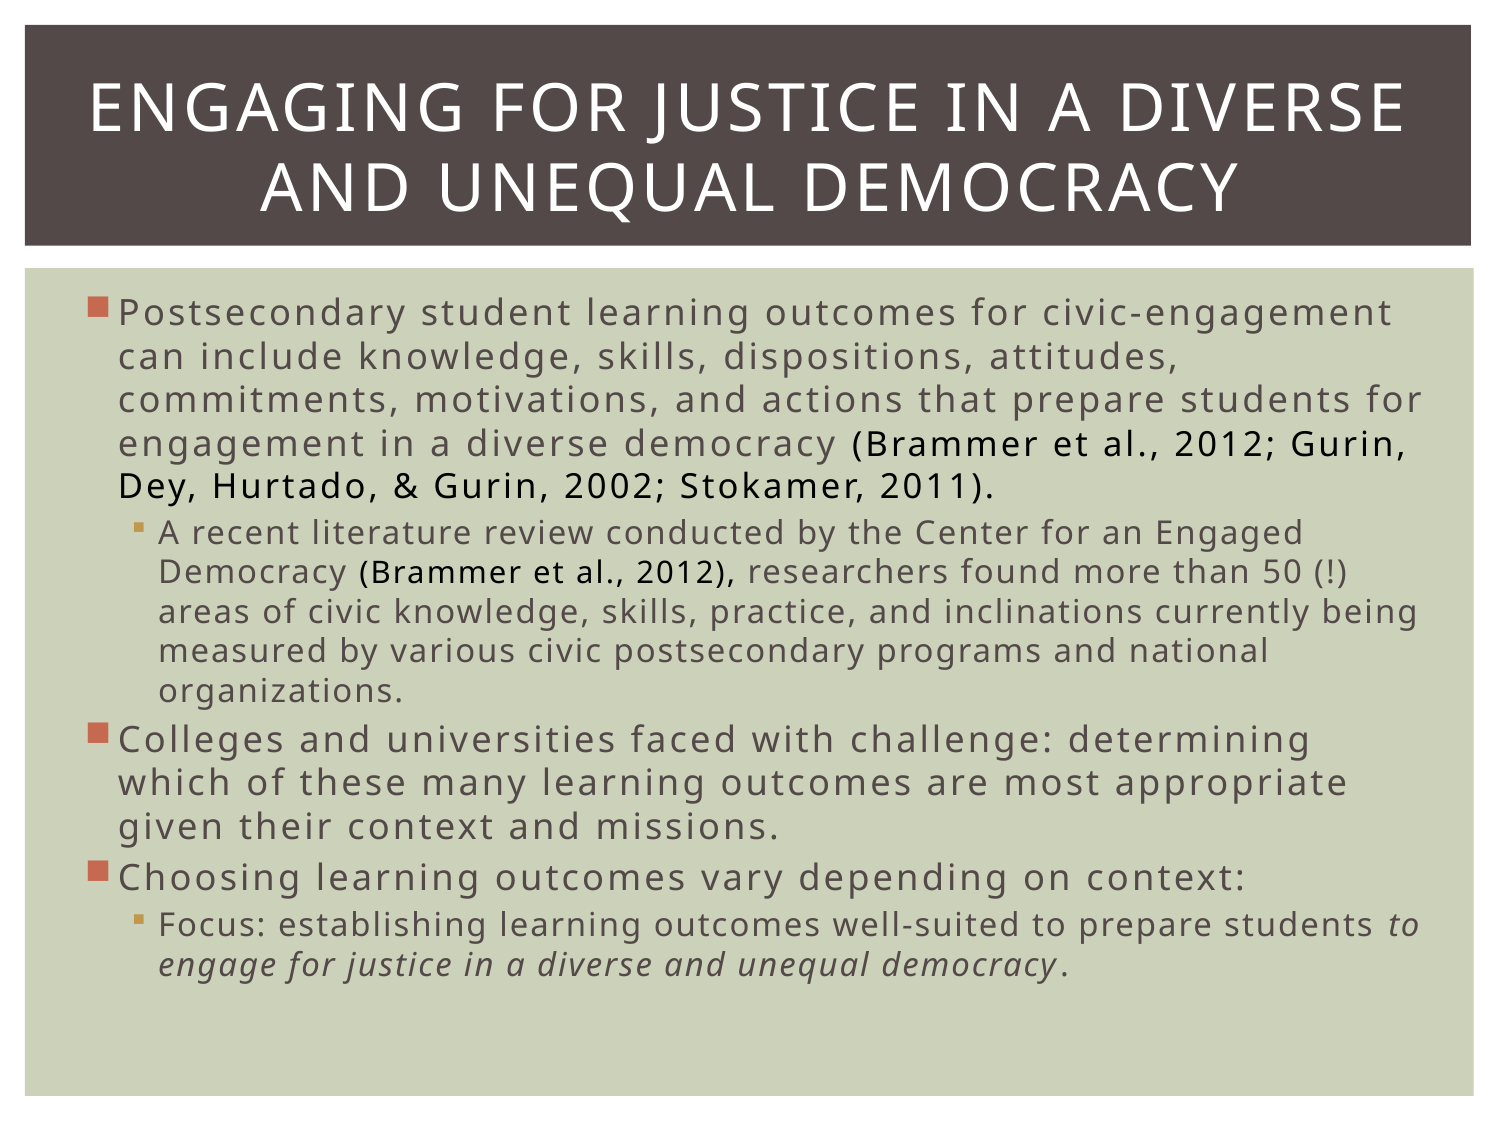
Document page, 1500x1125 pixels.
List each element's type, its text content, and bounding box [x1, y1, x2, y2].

list Postsecondary student learning outcomes for civic-engagement can include knowledge, skills, dispositions, attitudes, commitments, motivations, and actions that prepare students for engagement in a diverse democracy (Brammer et al., 2012; Gurin, Dey, Hurtado, & Gurin, 2002; Stokamer, 2011). A recent literature review conducted by the Center for an Engaged Democracy (Brammer et al., 2012), researchers found more than 50 (!) areas of civic knowledge, skills, practice, and inclinations currently being measured by various civic postsecondary programs and national organizations. Colleges and universities faced with challenge: determining which of these many learning outcomes are most appropriate given their context and missions. Choosing learning outcomes vary depending on context: Focus: establishing learning outcomes well-suited to prepare students to engage for justice in a diverse and unequal democracy. [62, 281, 1442, 1005]
title Engaging for justice in a diverse and unequal democracy [62, 58, 1438, 232]
